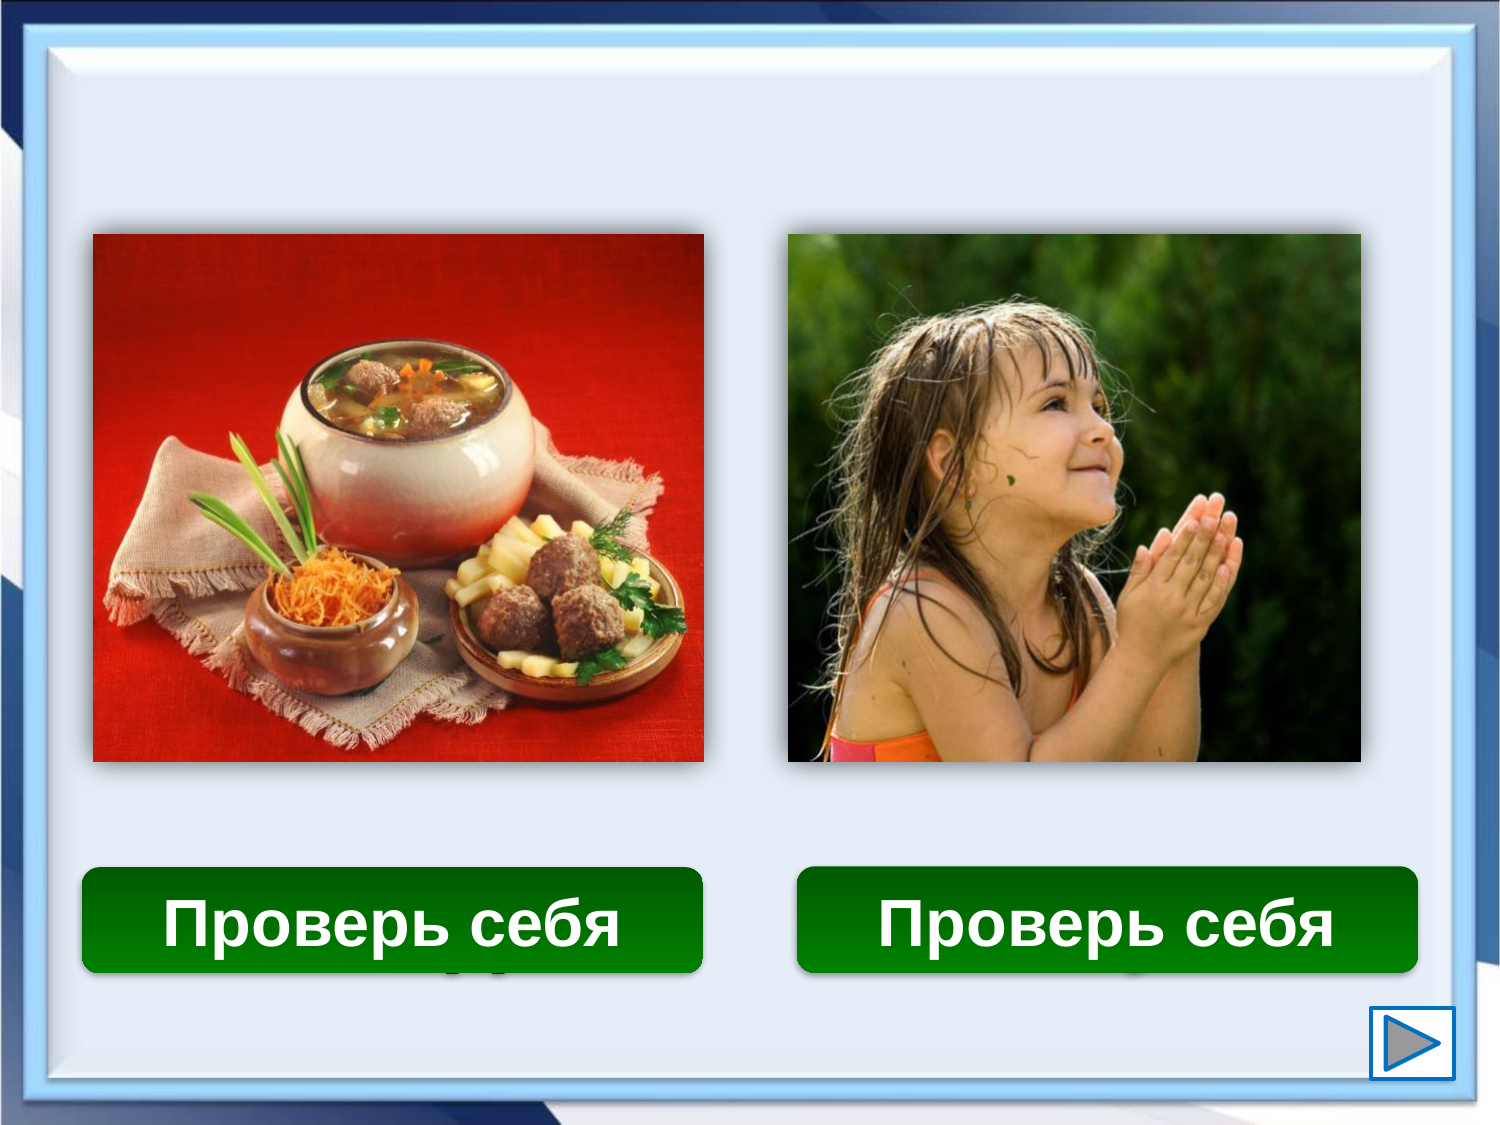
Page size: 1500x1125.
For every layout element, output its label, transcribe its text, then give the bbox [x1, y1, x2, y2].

text_box Проверь себя [79, 865, 706, 976]
picture [0, 0, 1500, 1125]
text_box [1369, 1006, 1456, 1081]
text_box Проверь себя [794, 864, 1421, 975]
